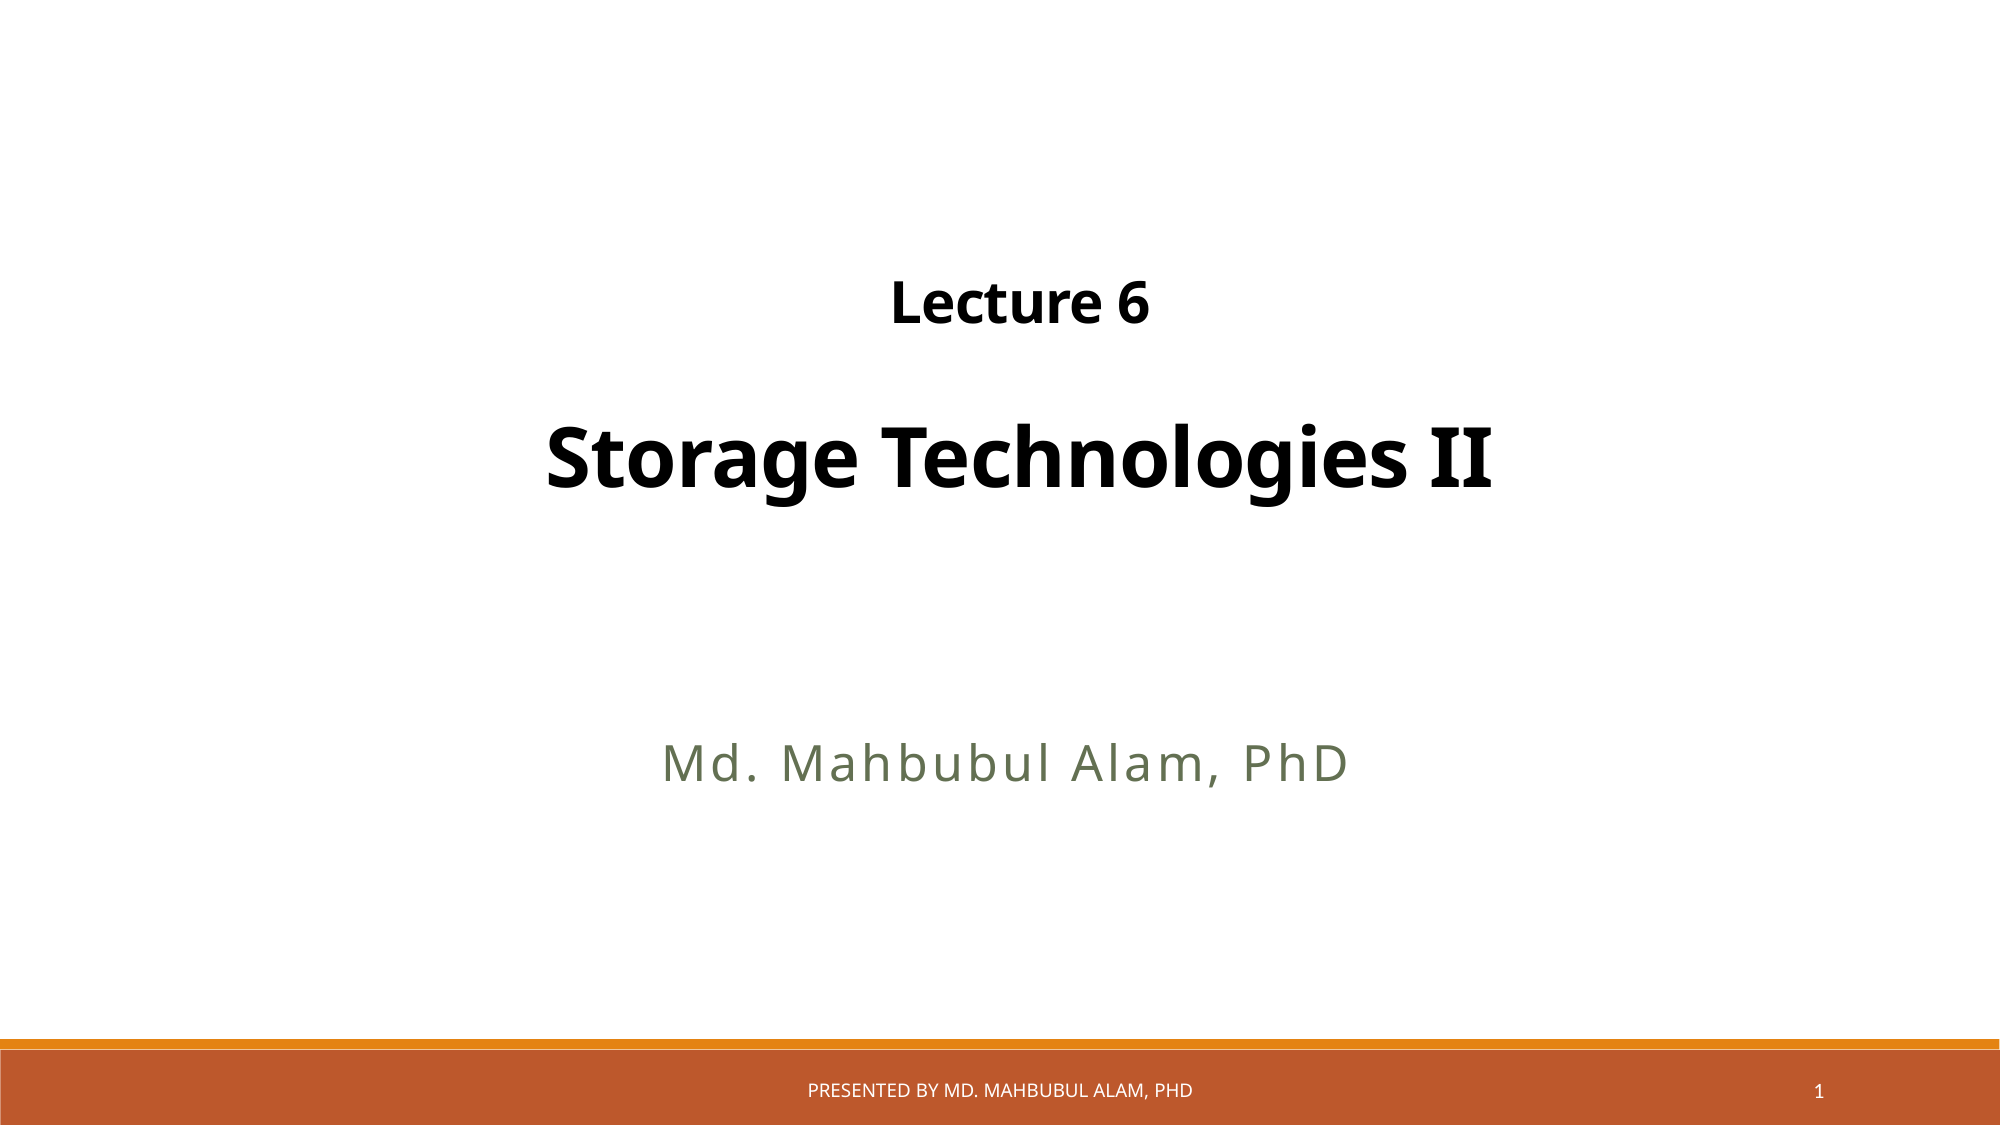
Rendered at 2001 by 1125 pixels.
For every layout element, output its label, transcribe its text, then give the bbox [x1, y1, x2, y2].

title Lecture 6 Storage Technologies II [352, 162, 1688, 513]
footer Presented by Md. Mahbubul Alam, PhD [604, 1059, 1396, 1120]
subtitle Md. Mahbubul Alam, PhD [180, 730, 1831, 919]
slide_number 1 [1624, 1059, 1840, 1120]
